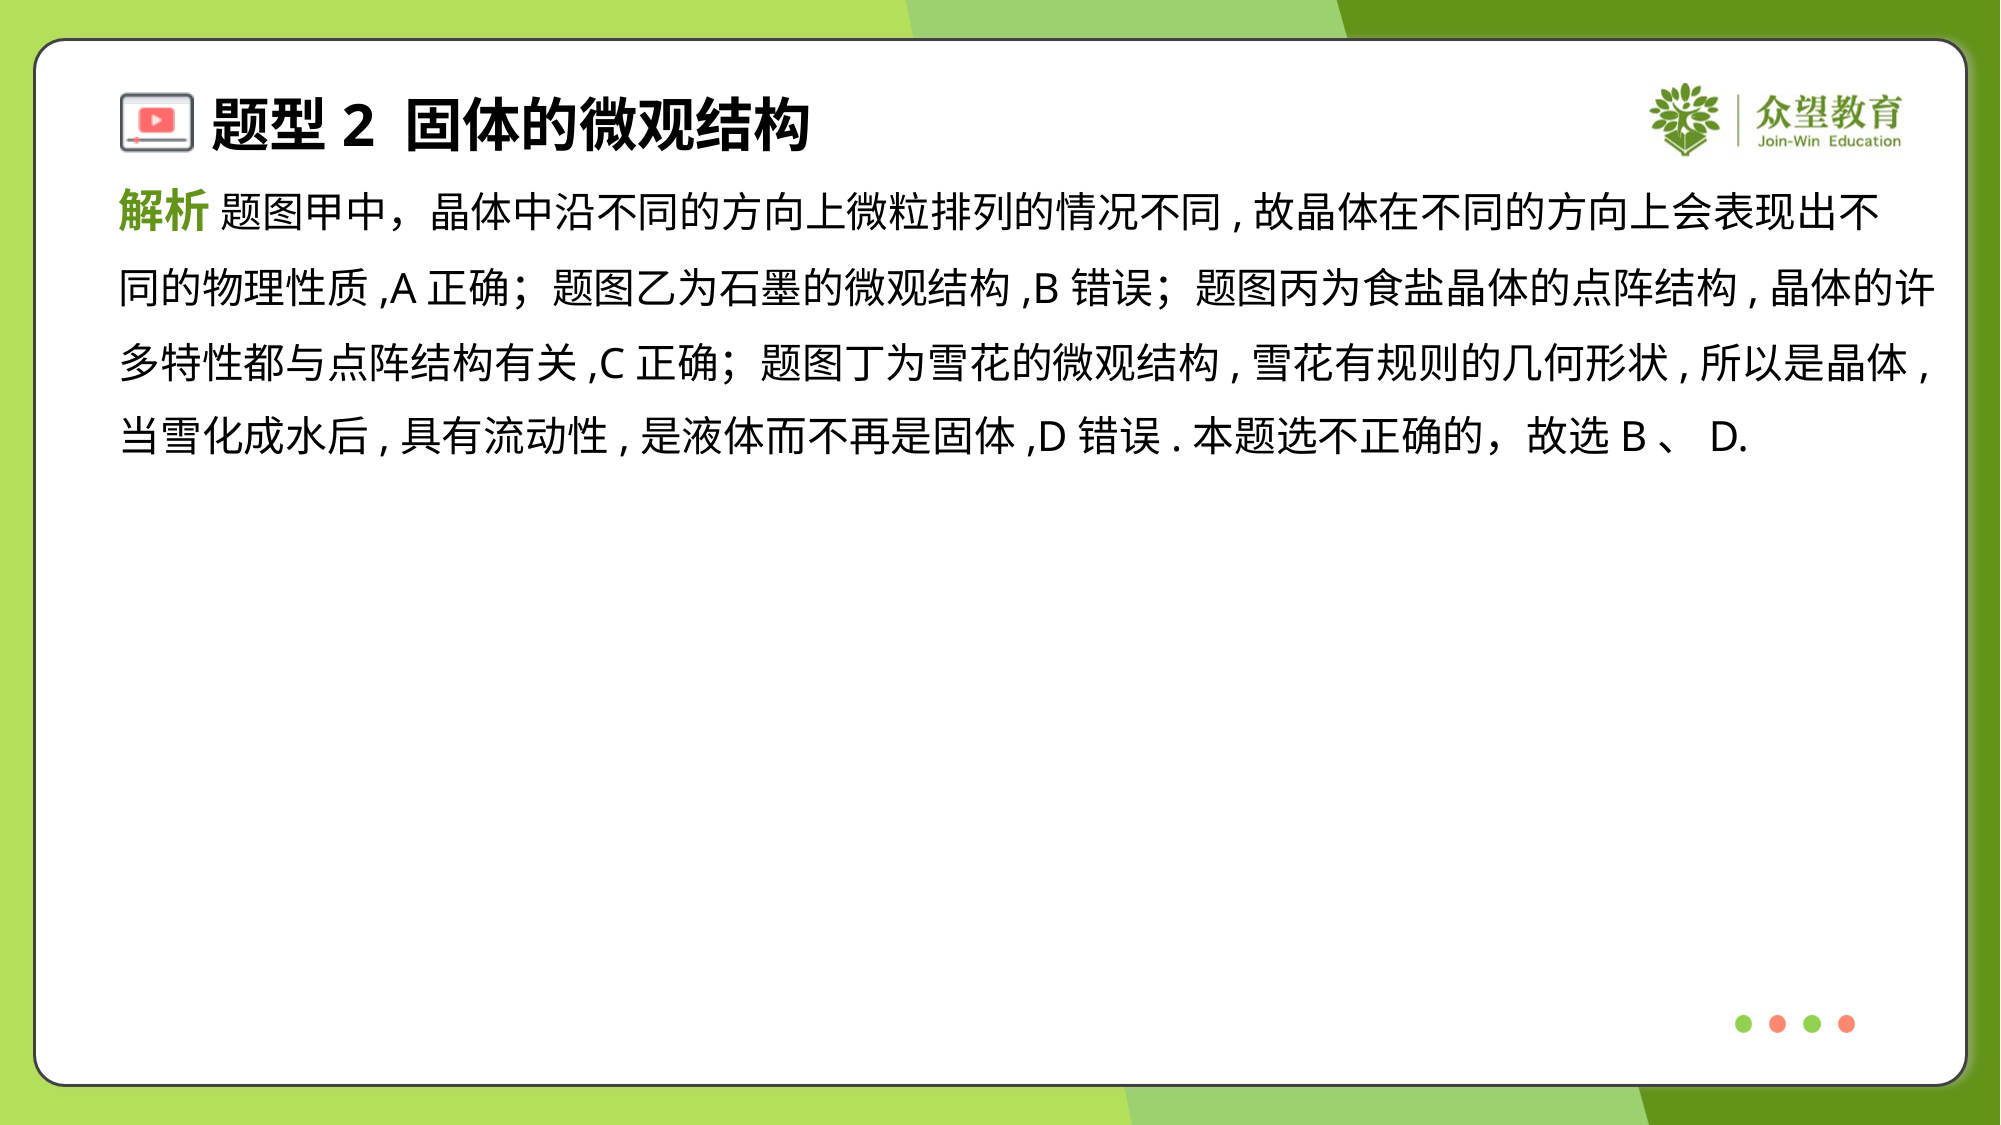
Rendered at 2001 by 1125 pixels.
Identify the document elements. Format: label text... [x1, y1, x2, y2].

text_box 解析 题图甲中，晶体中沿不同的方向上微粒排列的情况不同,故晶体在不同的方向上会表现出不 同的物理性质,A正确；题图乙为石墨的微观结构,B错误；题图丙为食盐晶体的点阵结构,晶体的许 多特性都与点阵结构有关,C正确；题图丁为雪花的微观结构,雪花有规则的几何形状,所以是晶体, 当雪化成水后,具有流动性,是液体而不再是固体,D错误.本题选不正确的，故选B、D. [118, 159, 1883, 452]
picture [0, 0, 2000, 1125]
